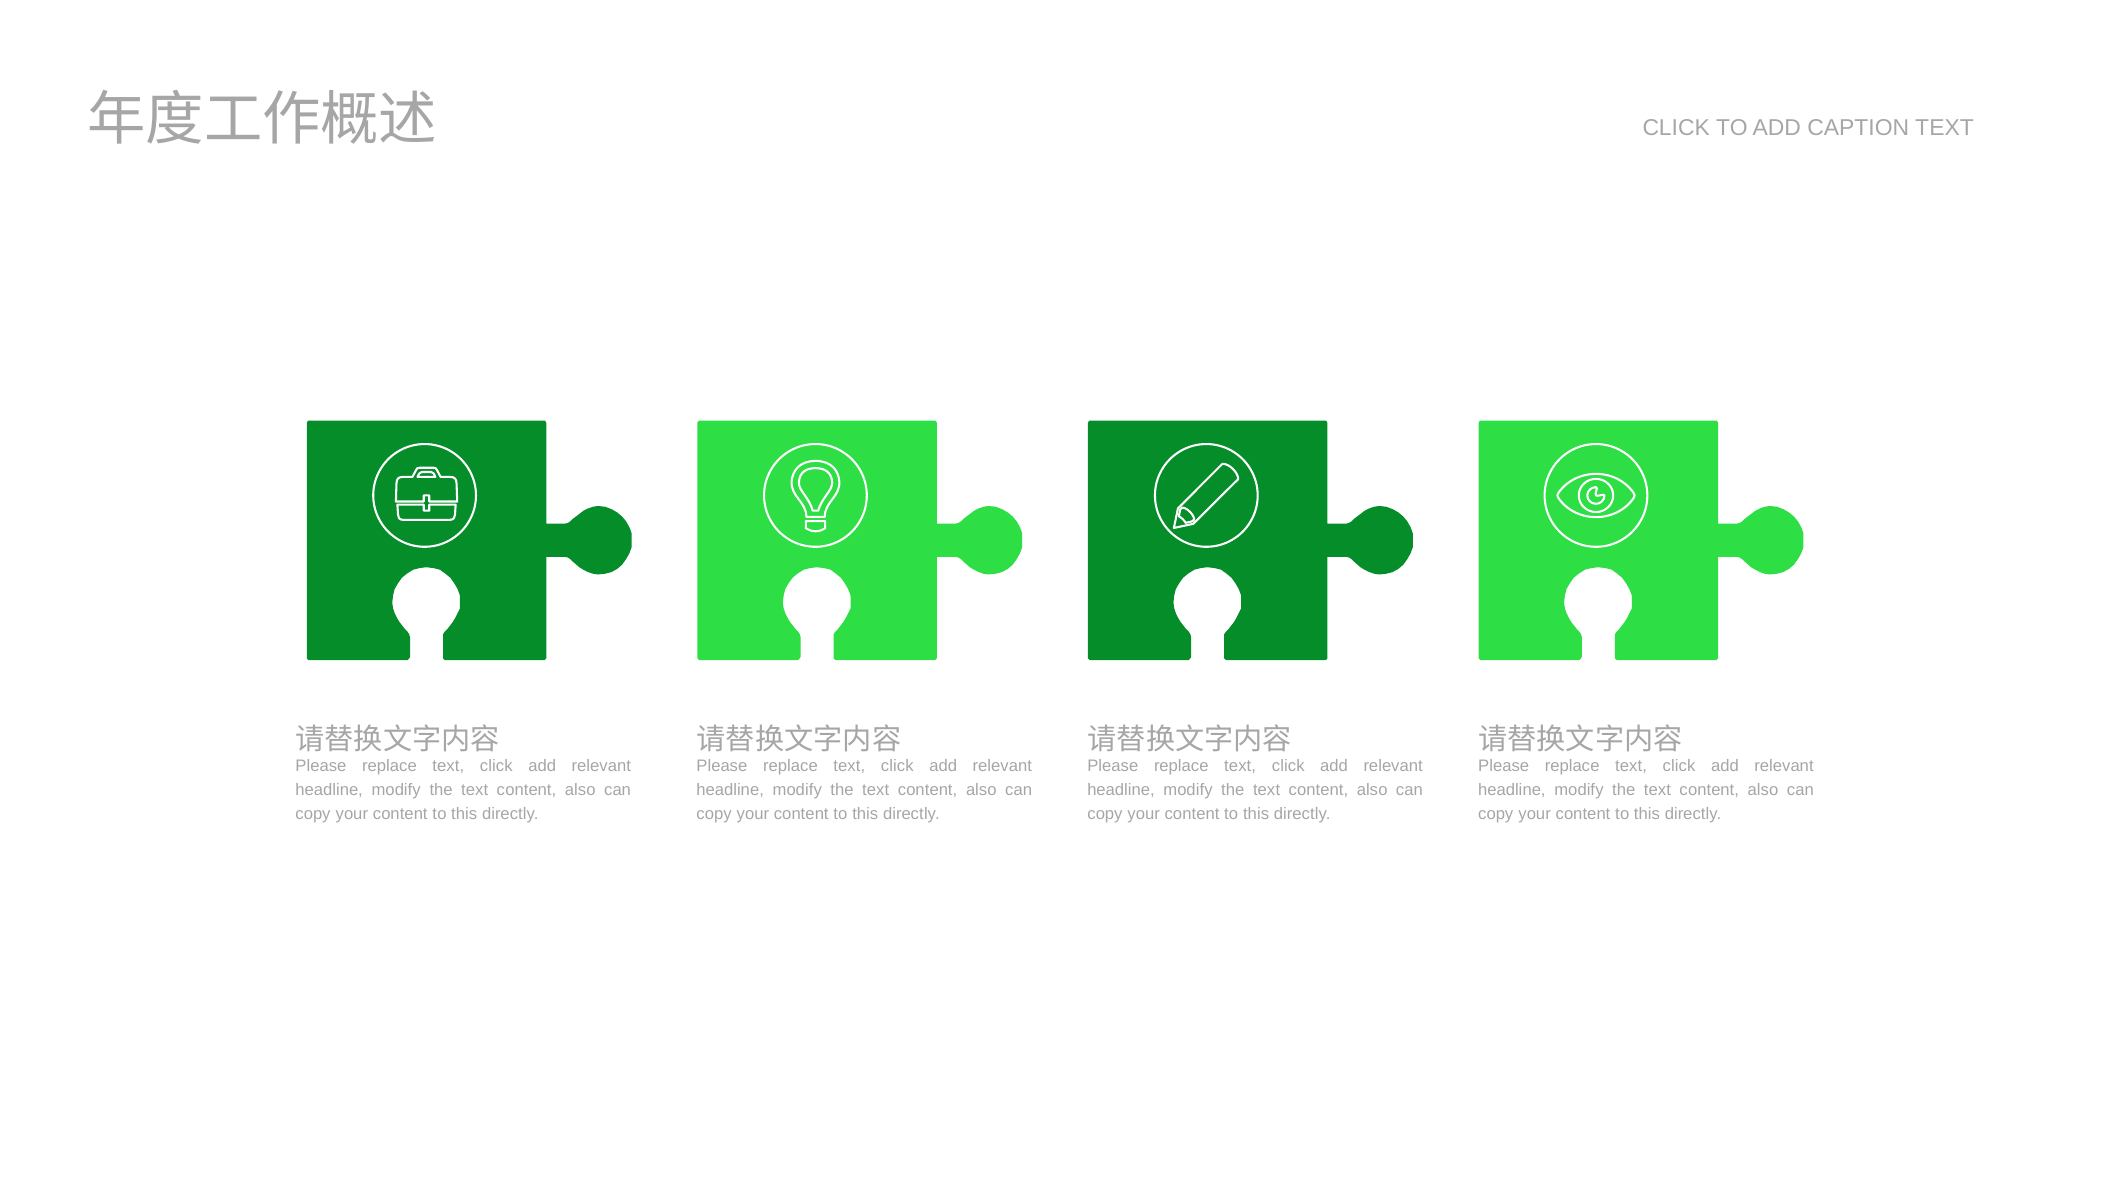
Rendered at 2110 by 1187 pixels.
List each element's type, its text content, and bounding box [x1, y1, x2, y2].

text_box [764, 444, 867, 547]
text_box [1544, 444, 1648, 547]
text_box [1154, 444, 1258, 547]
text_box 请替换文字内容 [295, 713, 561, 750]
text_box 请替换文字内容 [1087, 713, 1353, 750]
text_box [1087, 420, 1413, 661]
text_box 请替换文字内容 [696, 713, 962, 750]
text_box [697, 420, 1023, 661]
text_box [87, 78, 2022, 153]
text_box 请替换文字内容 [1478, 713, 1743, 750]
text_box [373, 444, 476, 547]
text_box Please replace text, click add relevant headline, modify the text content, also can copy your content to this directly. [1478, 750, 1815, 823]
text_box Please replace text, click add relevant headline, modify the text content, also can copy your content to this directly. [1087, 750, 1424, 823]
text_box [1478, 420, 1804, 661]
text_box Please replace text, click add relevant headline, modify the text content, also can copy your content to this directly. [696, 750, 1033, 823]
text_box Please replace text, click add relevant headline, modify the text content, also can copy your content to this directly. [295, 750, 632, 823]
text_box [306, 420, 632, 661]
